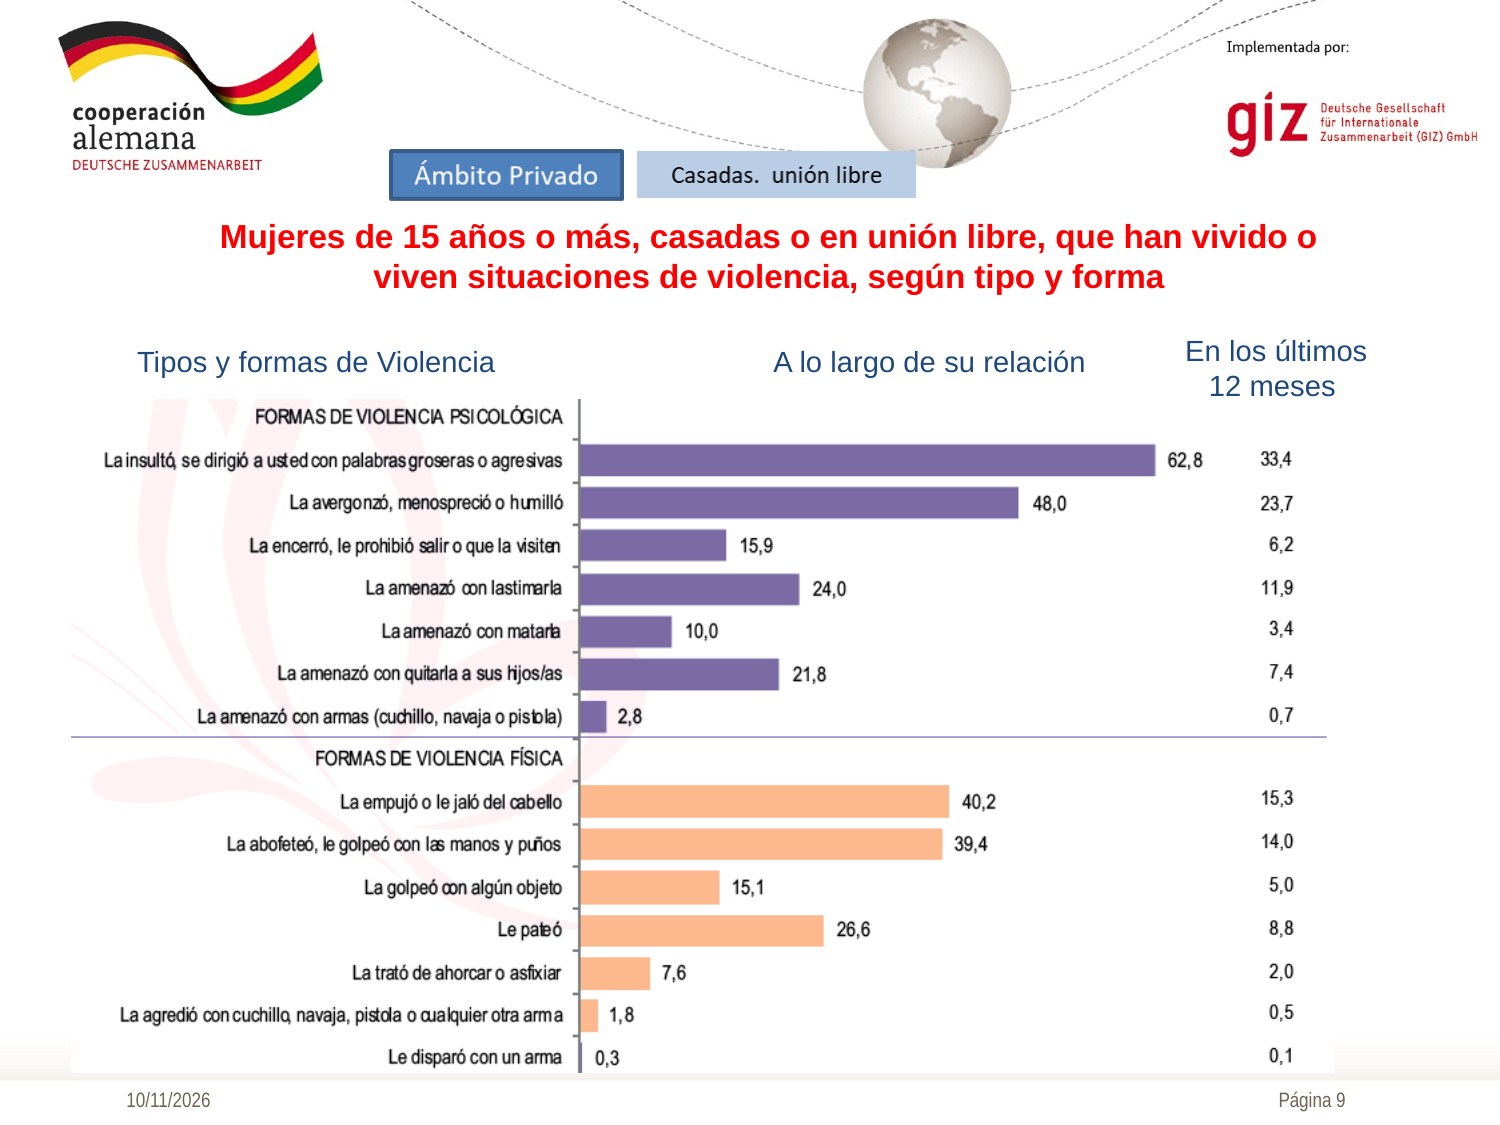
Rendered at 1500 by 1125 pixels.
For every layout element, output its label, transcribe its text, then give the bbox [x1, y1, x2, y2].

picture [0, 0, 1500, 212]
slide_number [111, 1081, 325, 1121]
text_box Mujeres de 15 años o más, casadas o en unión libre, que han vivido o viven situaciones de violencia, según tipo y forma [160, 161, 1379, 336]
text_box Tipos y formas de Violencia A lo largo de su relación [122, 336, 1157, 386]
text_box En los últimos 12 meses [1157, 325, 1388, 410]
picture [0, 398, 1500, 1081]
